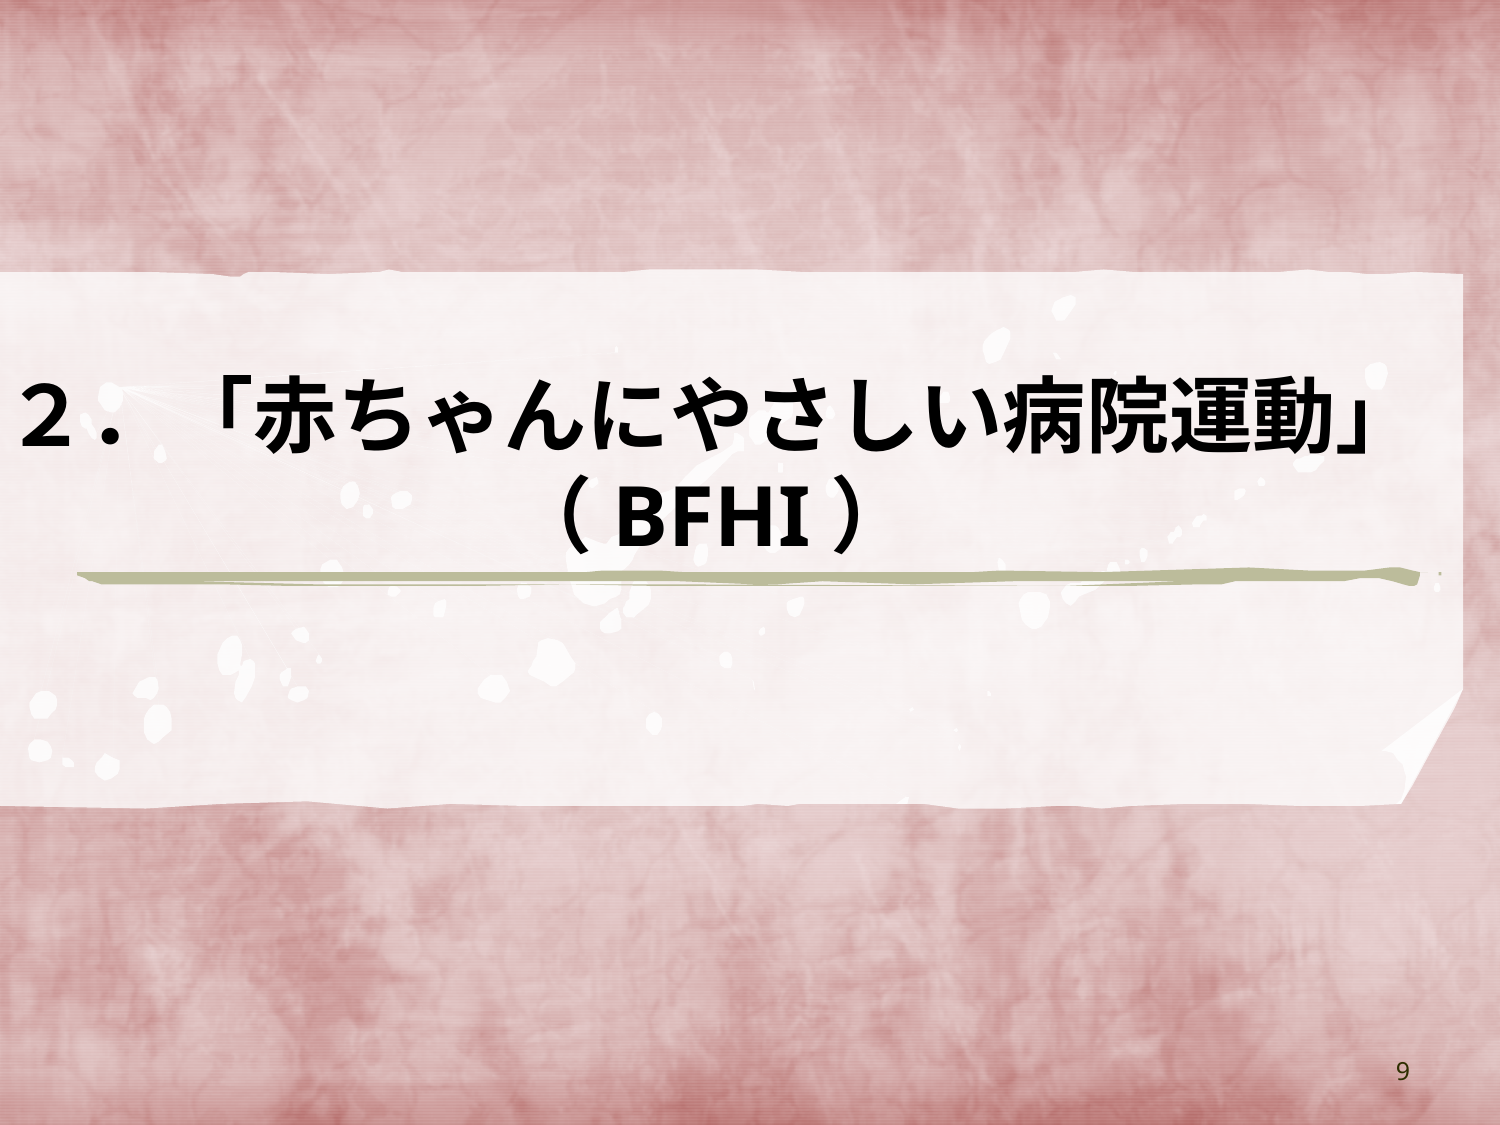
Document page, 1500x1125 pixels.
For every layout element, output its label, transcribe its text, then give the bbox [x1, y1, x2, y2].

title ２．「赤ちゃんにやさしい病院運動」（BFHI） [0, 351, 1442, 575]
slide_number 9 [1074, 1042, 1425, 1103]
